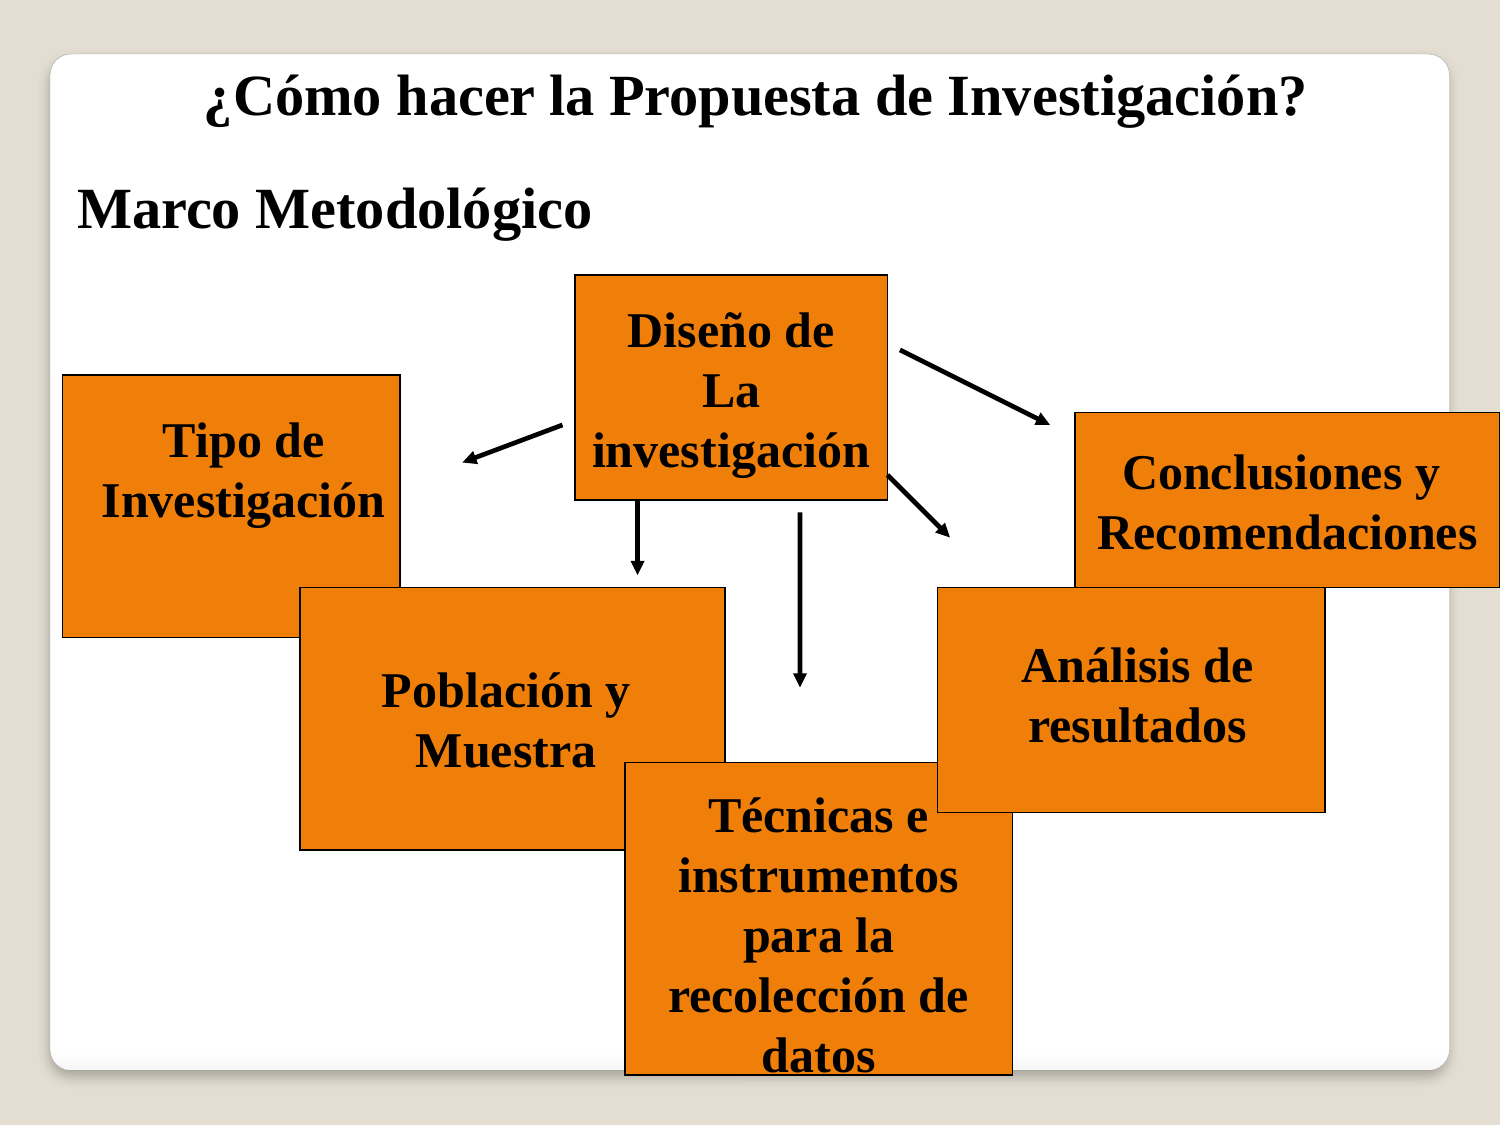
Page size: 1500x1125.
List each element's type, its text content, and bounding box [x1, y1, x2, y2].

text_box Marco Metodológico [62, 162, 1138, 248]
text_box Tipo de Investigación [49, 399, 438, 535]
text_box [899, 349, 1051, 425]
text_box [887, 474, 950, 538]
text_box [937, 587, 1325, 813]
text_box [631, 499, 644, 575]
text_box Población y Muestra [337, 649, 675, 785]
text_box [793, 512, 807, 688]
text_box [624, 762, 937, 774]
text_box ¿Cómo hacer la Propuesta de Investigación? [112, 50, 1400, 135]
text_box [300, 587, 725, 850]
text_box Técnicas e instrumentos para la recolección de datos [612, 774, 1025, 1090]
text_box Conclusiones y Recomendaciones [1074, 412, 1500, 588]
text_box Diseño de La investigación [574, 274, 888, 500]
text_box [462, 424, 563, 464]
text_box [62, 535, 400, 638]
text_box Análisis de resultados [999, 624, 1275, 760]
text_box [62, 375, 400, 399]
